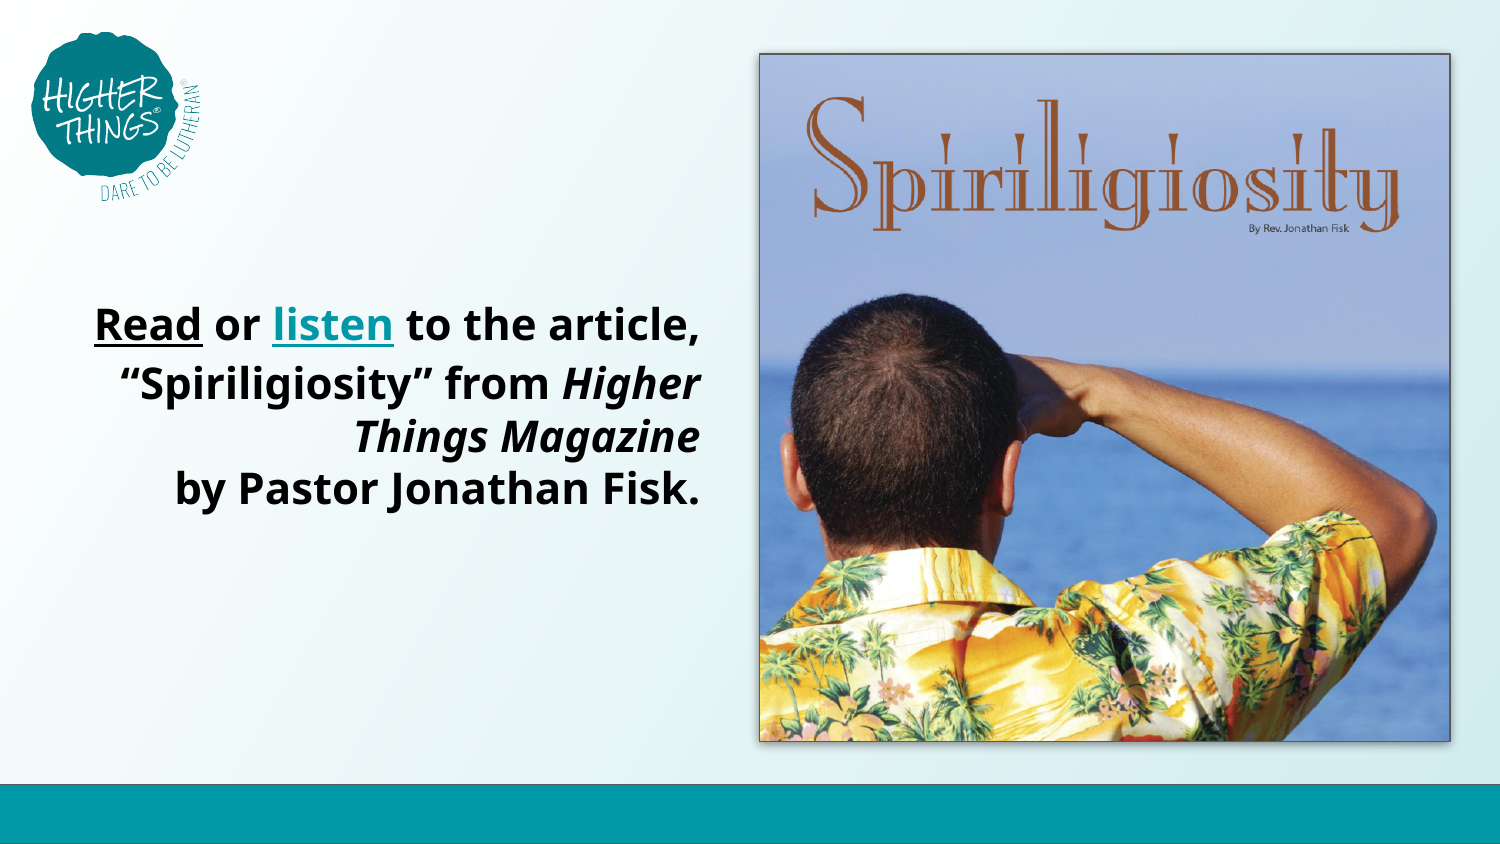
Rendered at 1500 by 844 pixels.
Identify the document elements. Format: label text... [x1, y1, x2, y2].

text_box Read or listen to the article, “Spiriligiosity” from Higher Things Magazine by Pastor Jonathan Fisk. [43, 281, 716, 422]
picture [759, 54, 1450, 742]
picture [31, 32, 200, 201]
